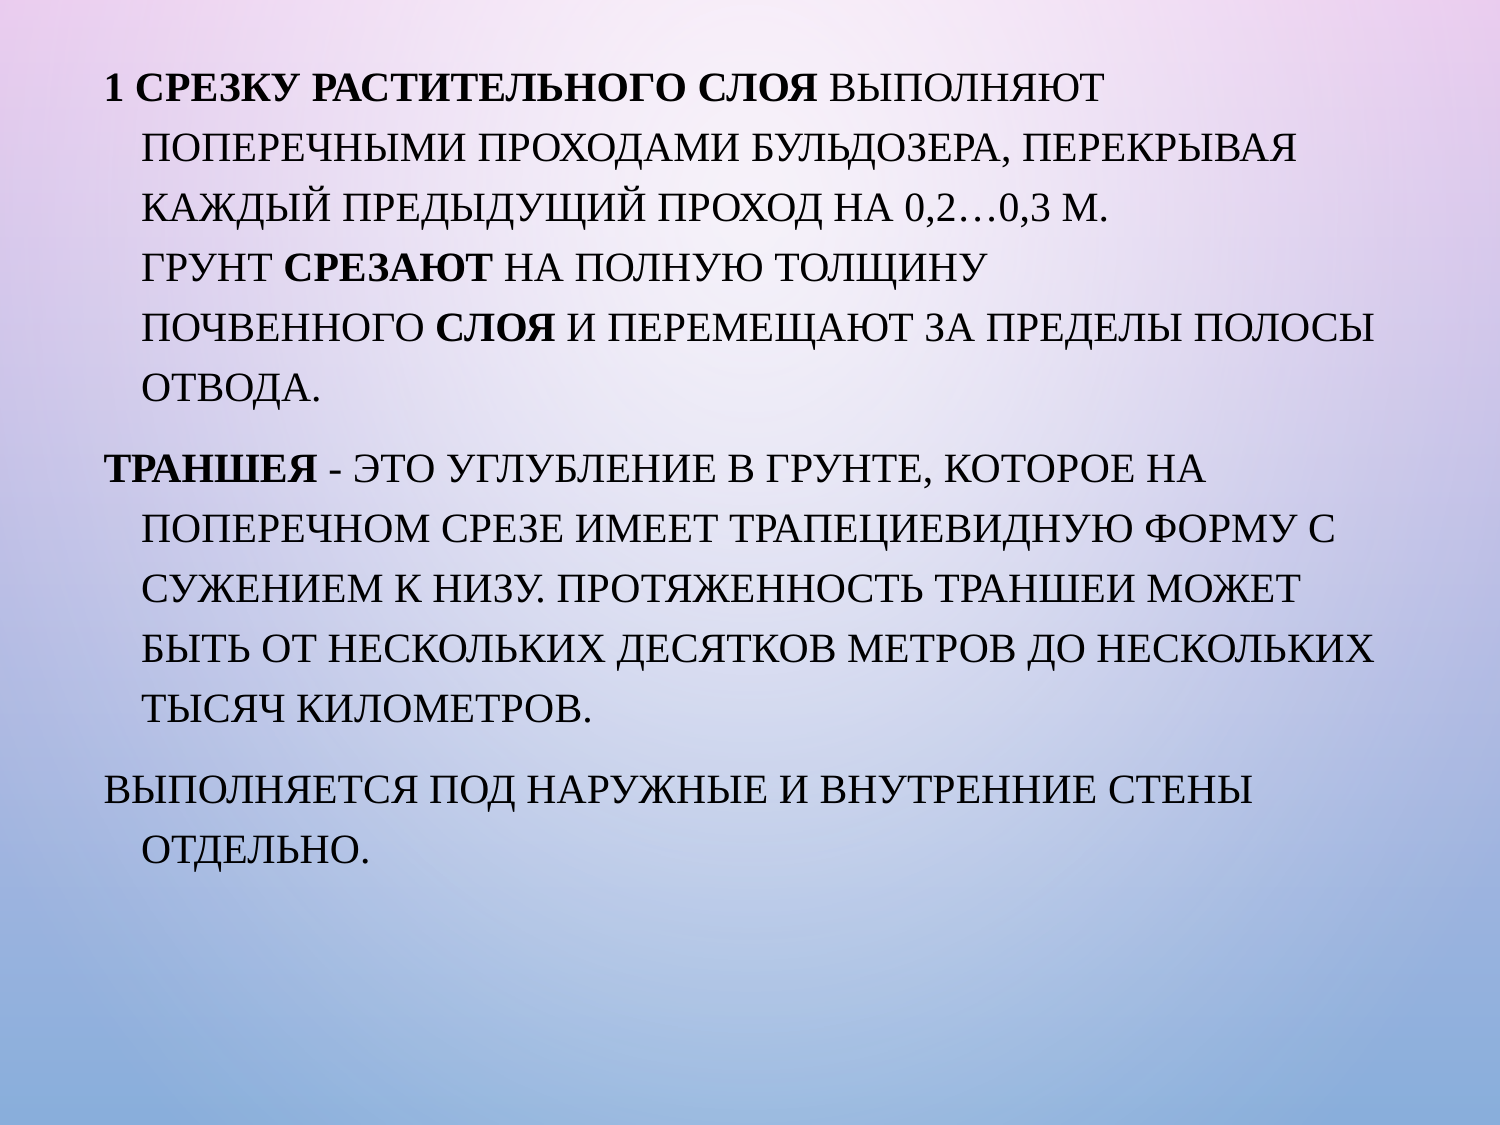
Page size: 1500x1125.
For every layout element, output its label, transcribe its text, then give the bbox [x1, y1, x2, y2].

list 1 Срезку растительного слоя выполняют поперечными проходами бульдозера, перекрывая каждый предыдущий проход на 0,2…0,3 м. Грунт срезают на полную толщину почвенного слоя и перемещают за пределы полосы отвода. Траншея - это углубление в грунте, которое на поперечном срезе имеет трапециевидную форму с сужением к низу. Протяженность траншеи может быть от нескольких десятков метров до нескольких тысяч километров. Выполняется под наружные и внутренние стены отдельно. [88, 42, 1436, 984]
